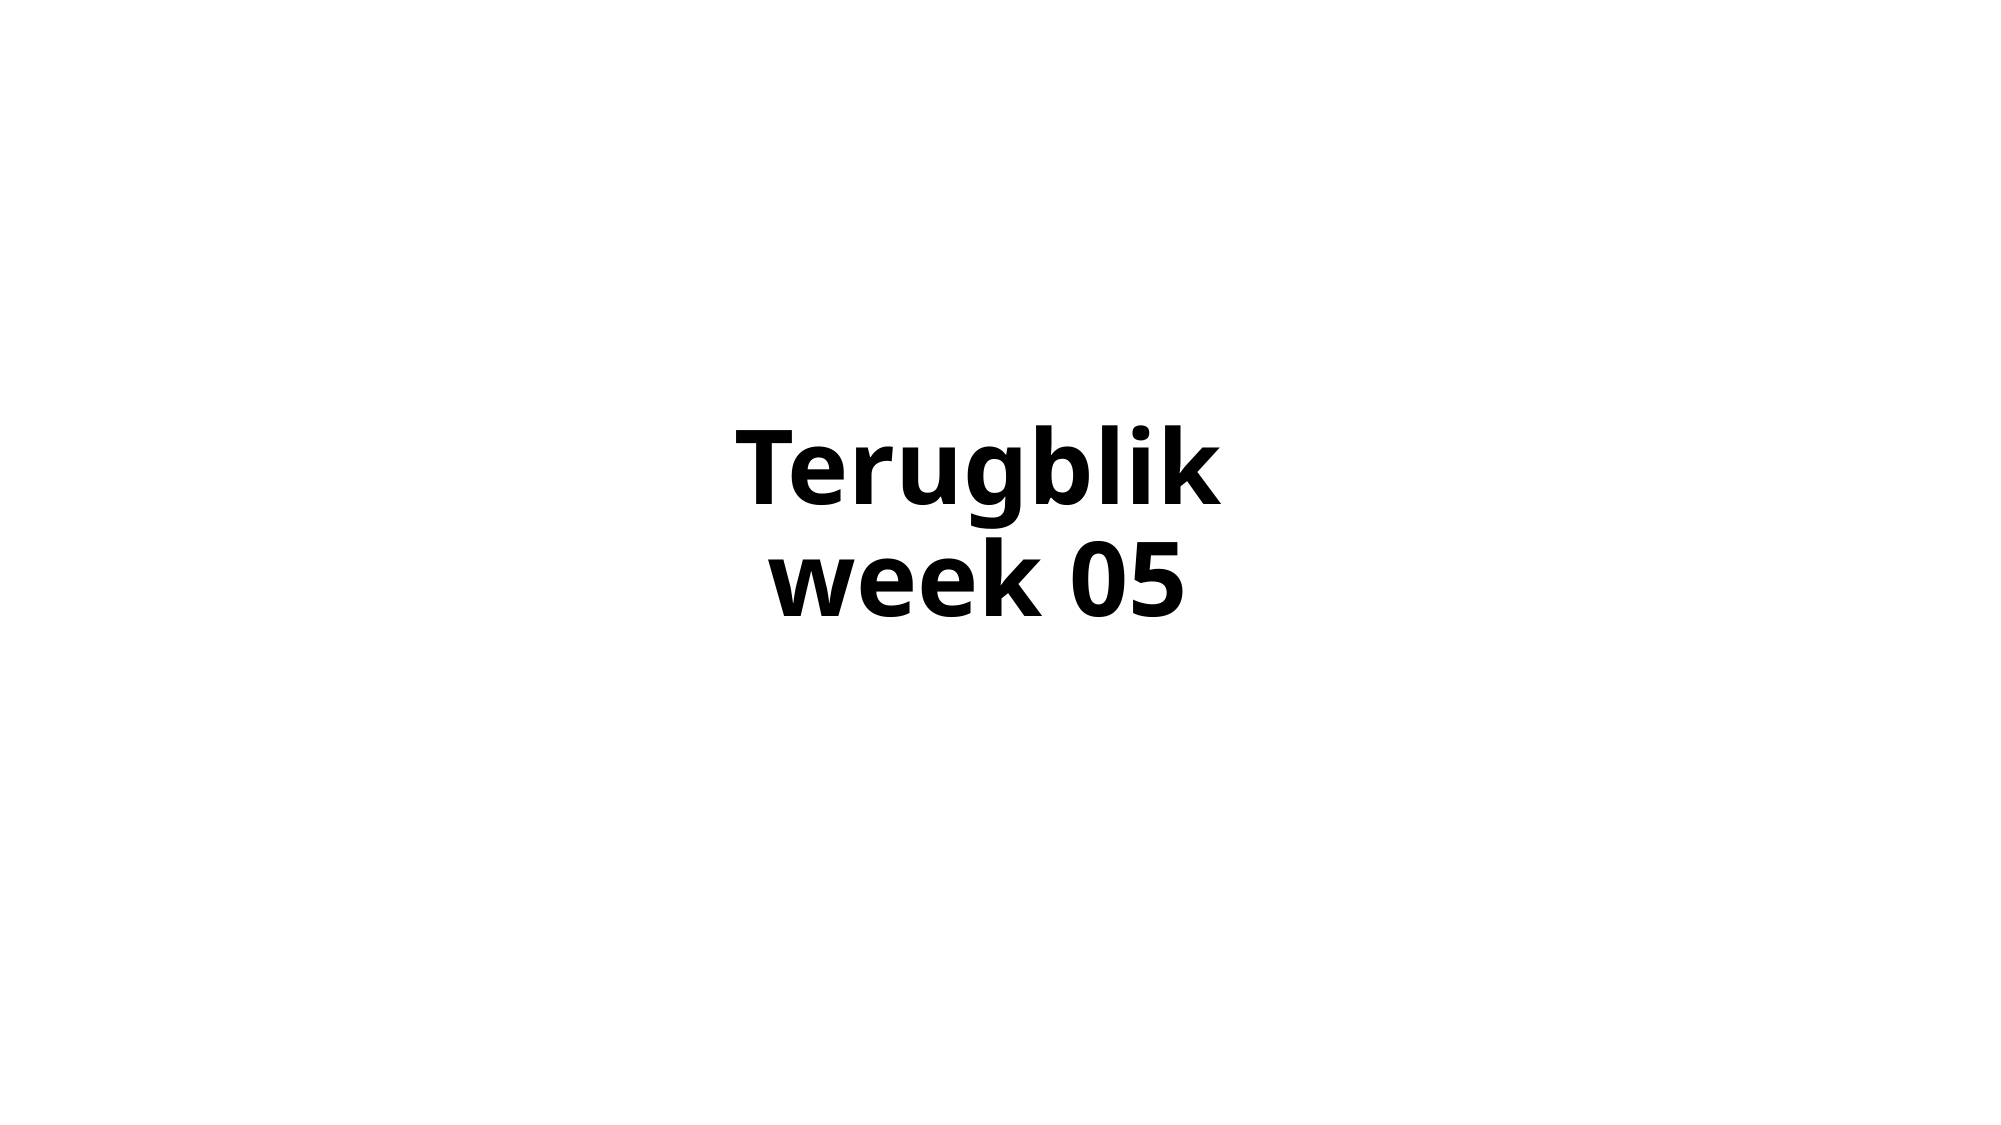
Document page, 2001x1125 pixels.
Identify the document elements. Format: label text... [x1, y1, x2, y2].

list Terugblik week 05 [666, 407, 1290, 647]
